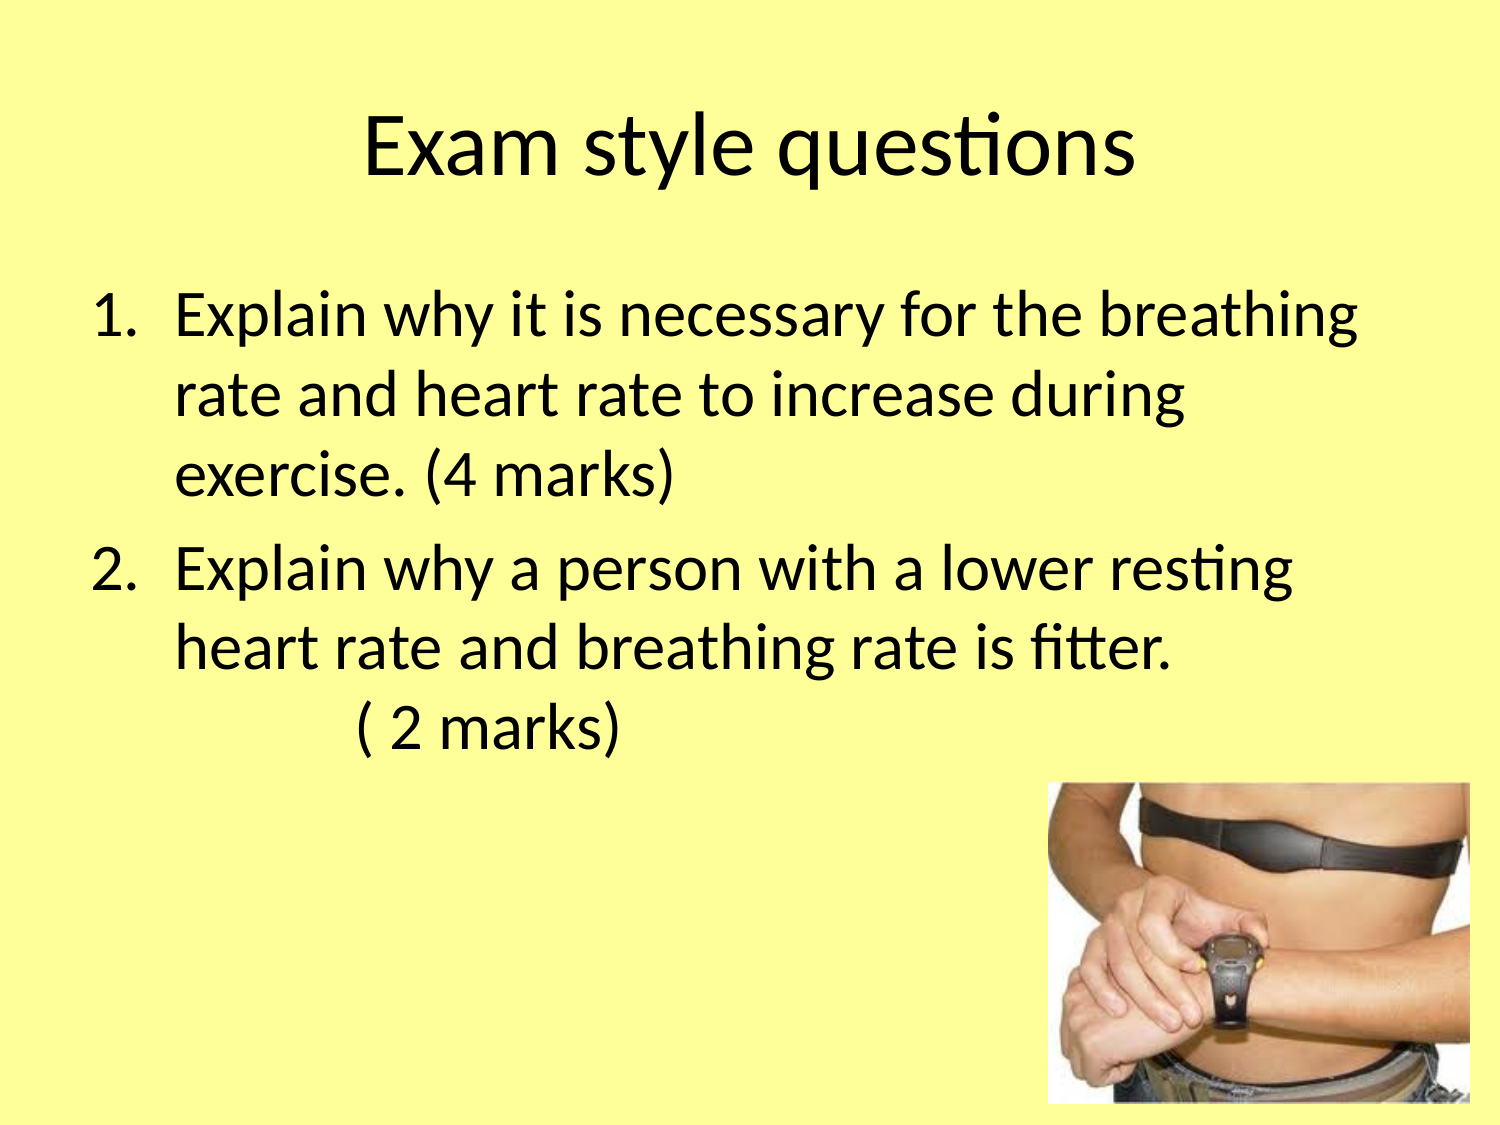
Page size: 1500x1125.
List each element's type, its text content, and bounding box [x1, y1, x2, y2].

title Exam style questions [75, 45, 1425, 233]
list Explain why it is necessary for the breathing rate and heart rate to increase during exercise. (4 marks) Explain why a person with a lower resting heart rate and breathing rate is fitter. ( 2 marks) [75, 262, 1425, 1005]
picture [1047, 782, 1470, 1105]
